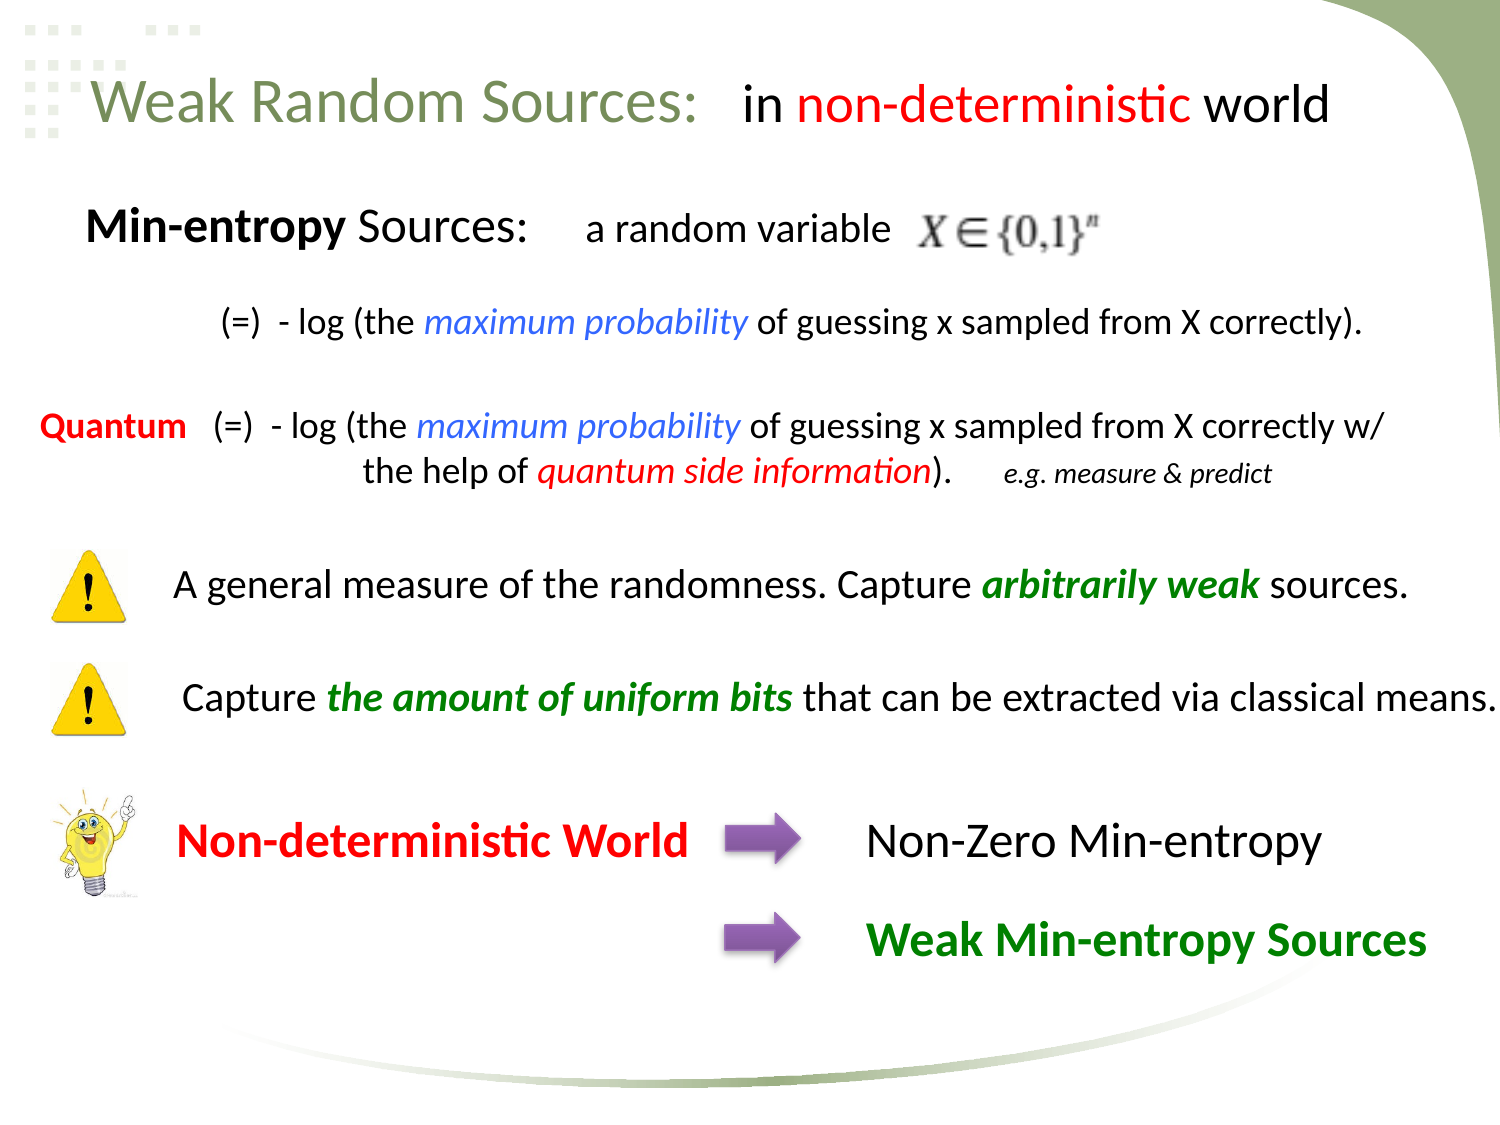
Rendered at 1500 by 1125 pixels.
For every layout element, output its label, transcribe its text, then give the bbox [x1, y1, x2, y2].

title Weak Random Sources: in non-deterministic world [75, 45, 1425, 150]
text_box Capture the amount of uniform bits that can be extracted via classical means. [167, 662, 1500, 728]
text_box A general measure of the randomness. Capture arbitrarily weak sources. [158, 549, 1425, 615]
picture [49, 662, 128, 738]
text_box (=) - log (the maximum probability of guessing x sampled from X correctly). [205, 289, 1379, 350]
text_box Non-deterministic World [161, 799, 716, 875]
text_box [724, 911, 801, 964]
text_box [912, 199, 1104, 263]
text_box [724, 812, 802, 864]
text_box Quantum (=) - log (the maximum probability of guessing x sampled from X correctly w/ the help of quantum side information). e.g. measure & predict [24, 393, 1425, 499]
text_box Non-Zero Min-entropy [850, 799, 1338, 875]
text_box Min-entropy Sources: a random variable [70, 185, 928, 261]
picture [49, 787, 138, 898]
picture [49, 549, 128, 626]
text_box Weak Min-entropy Sources [850, 899, 1443, 974]
